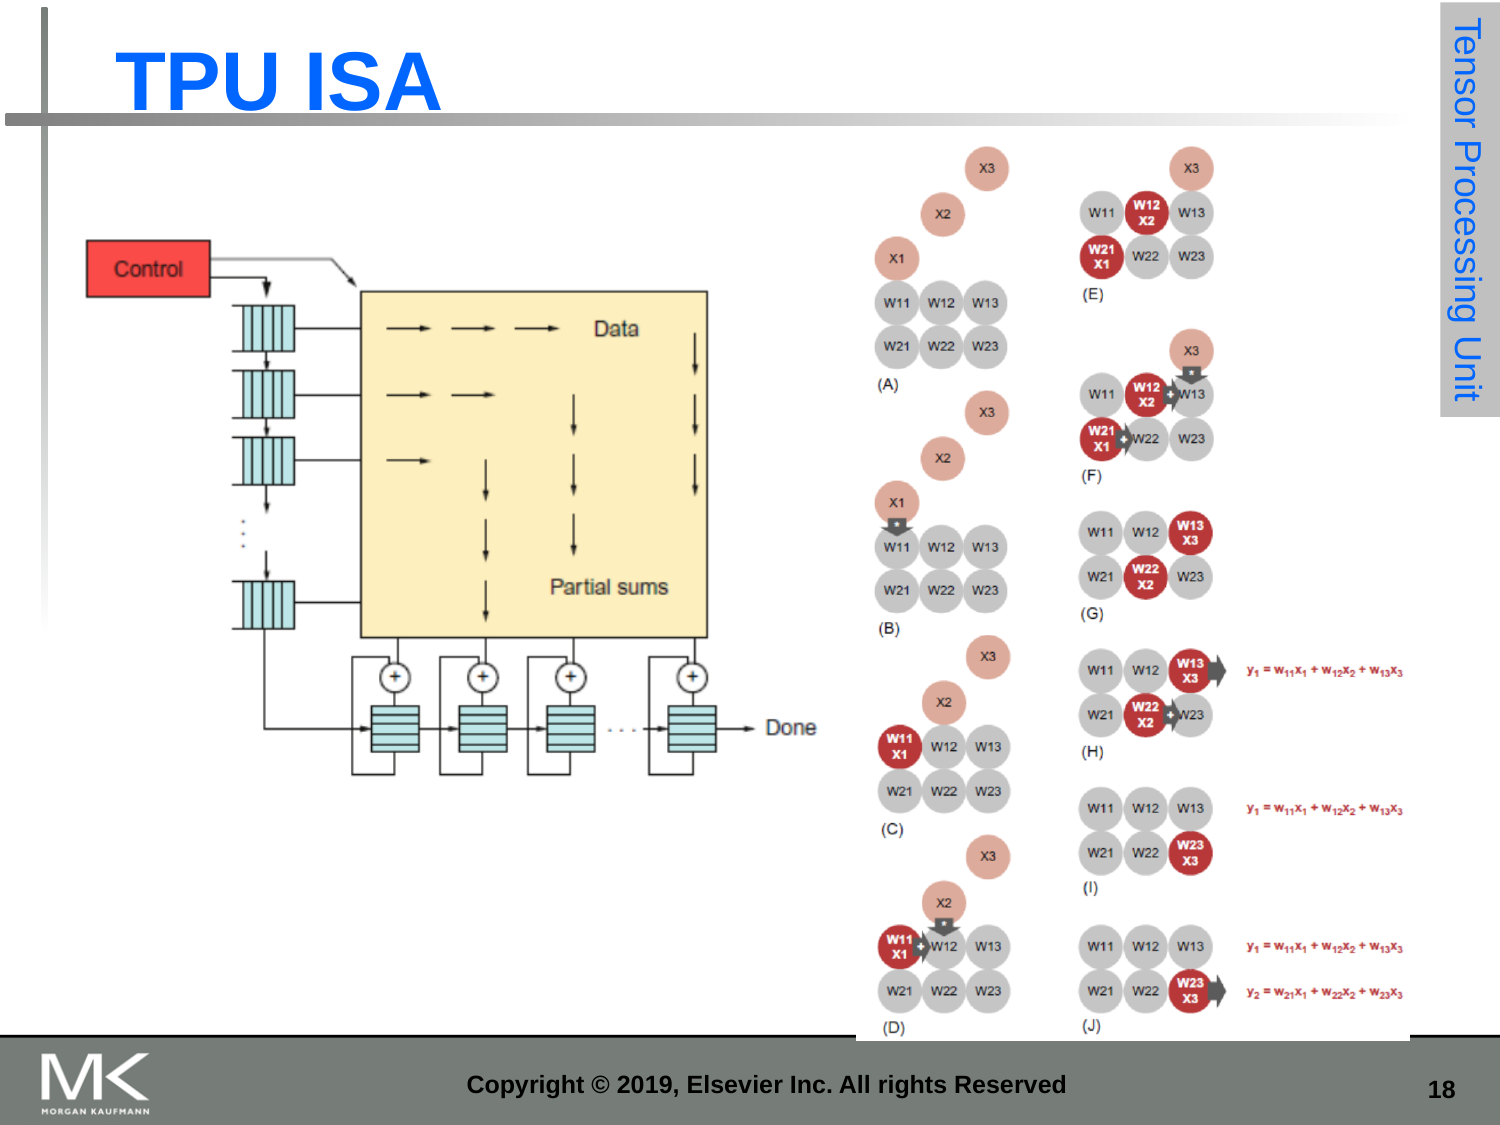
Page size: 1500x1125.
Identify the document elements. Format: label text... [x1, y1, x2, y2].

picture [856, 133, 1411, 1041]
text_box Tensor Processing Unit [1440, 2, 1500, 417]
footer Copyright © 2019, Elsevier Inc. All rights Reserved [170, 1046, 1365, 1106]
title TPU ISA [100, 17, 1440, 135]
picture [76, 231, 823, 788]
picture [29, 1046, 160, 1123]
